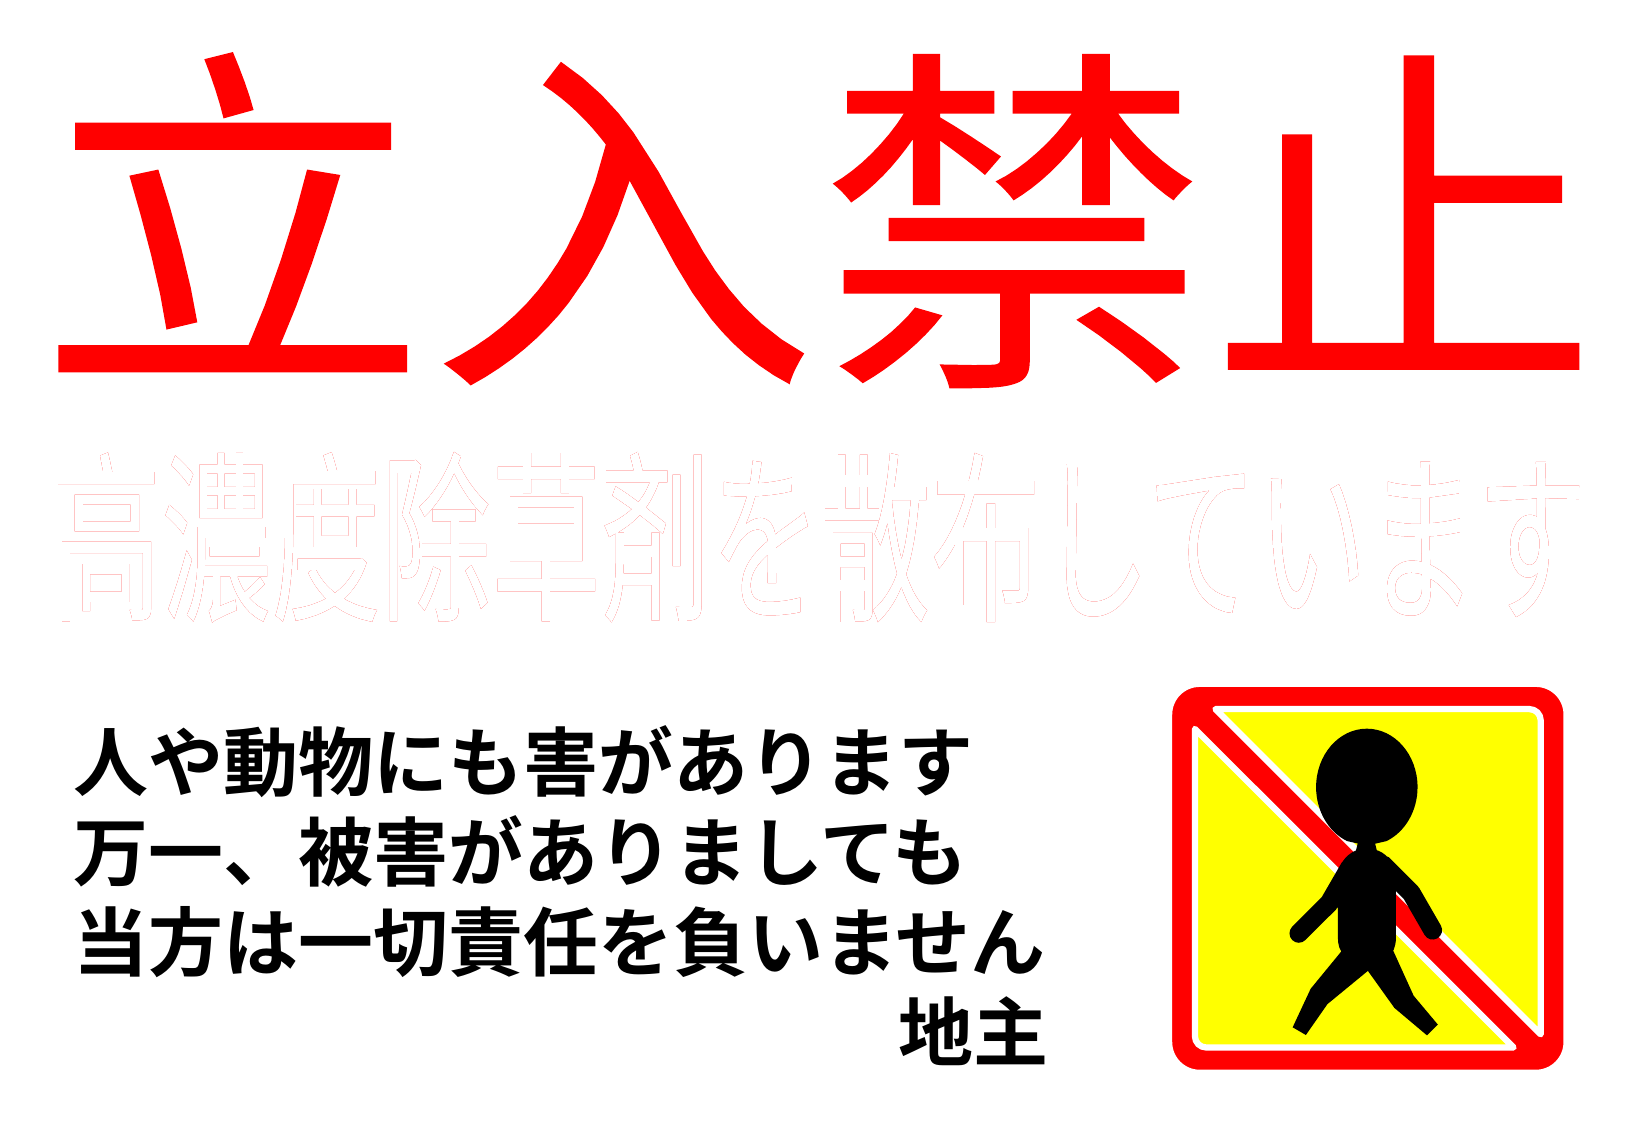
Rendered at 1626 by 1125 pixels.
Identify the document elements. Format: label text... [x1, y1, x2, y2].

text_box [57, 451, 1580, 624]
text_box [1168, 683, 1567, 1074]
text_box 人や動物にも害があります 万一、被害がありましても 当方は一切責任を負いません 地主 [58, 707, 1086, 1083]
